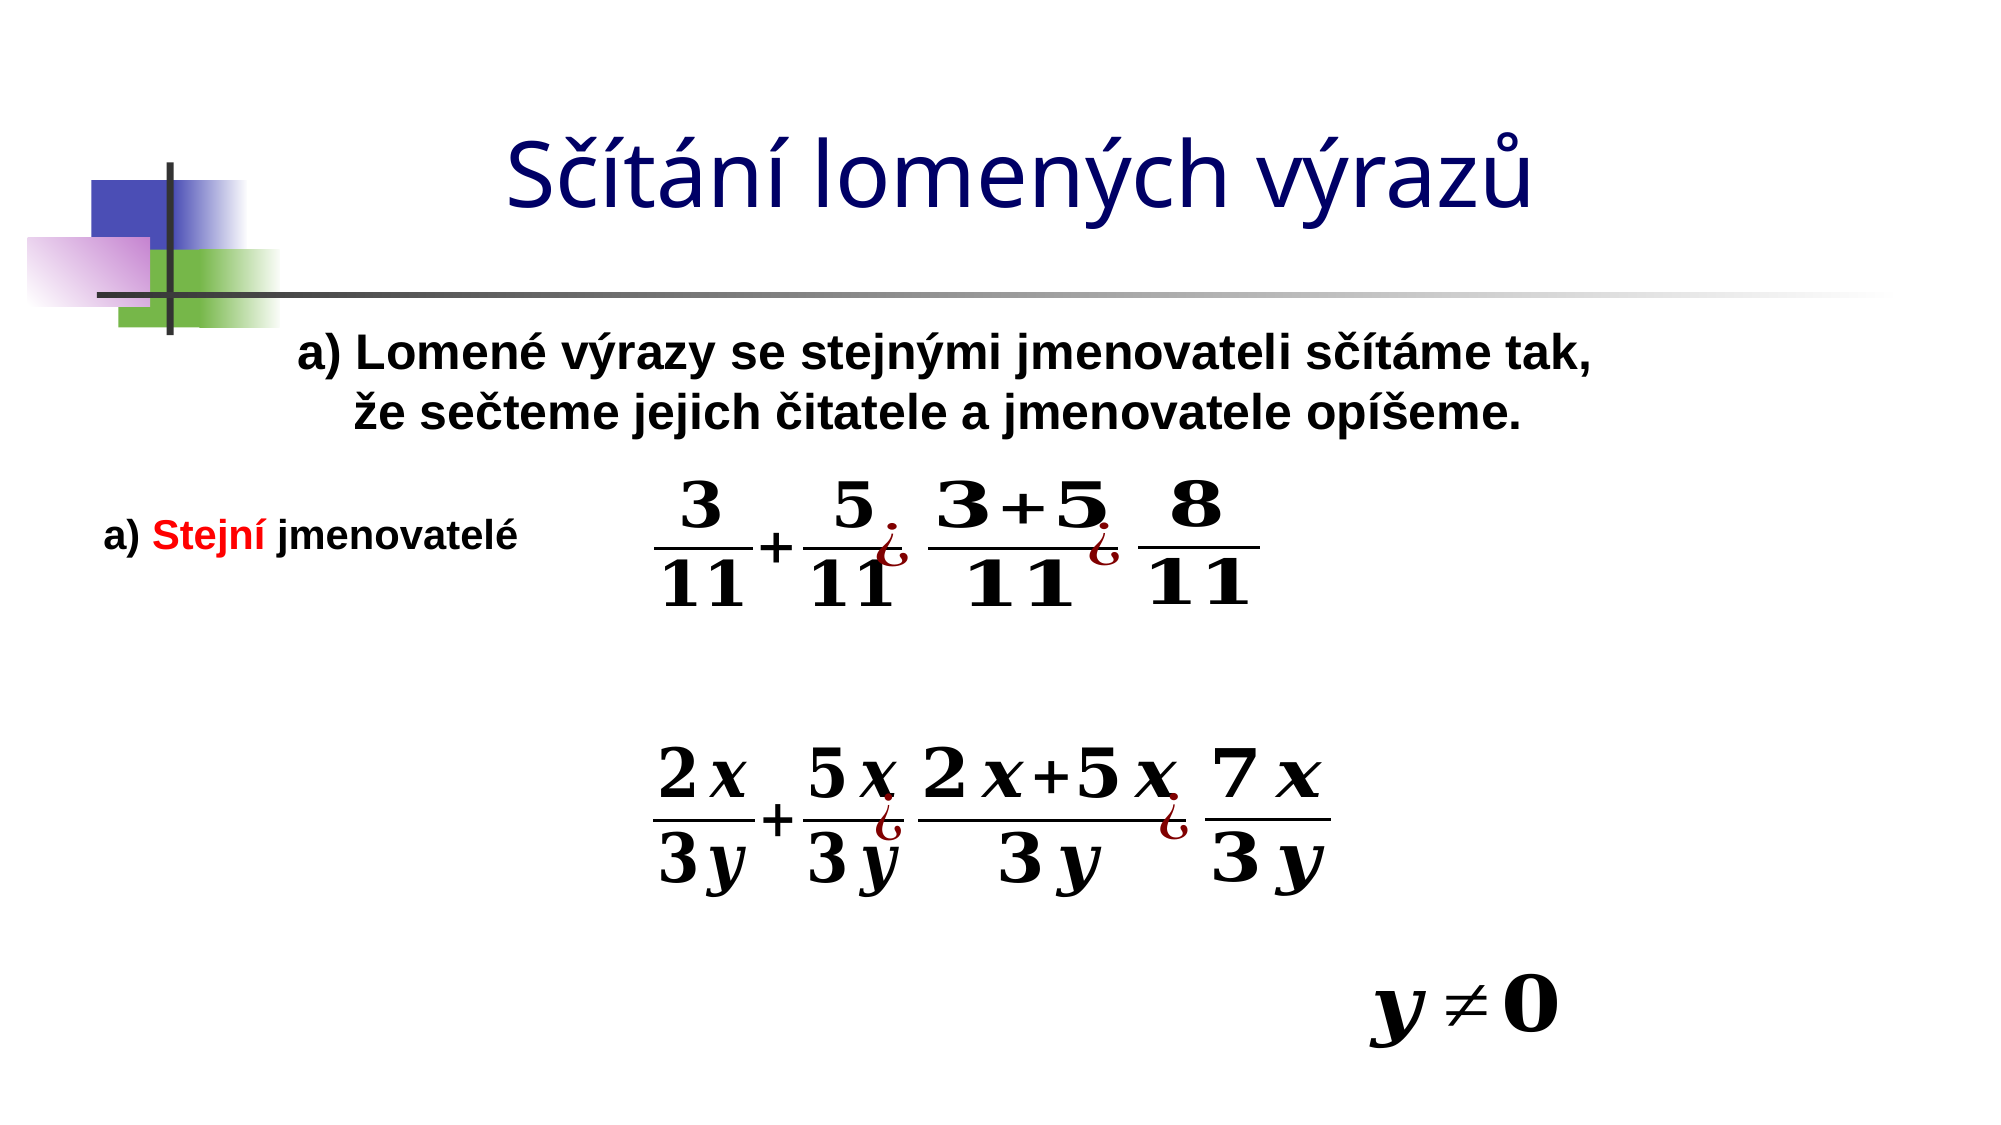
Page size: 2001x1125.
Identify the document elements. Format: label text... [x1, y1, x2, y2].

text_box a) Stejní jmenovatelé [88, 501, 644, 563]
text_box a) Lomené výrazy se stejnými jmenovateli sčítáme tak, že sečteme jejich čitatele a jmenovatele opíšeme. [282, 314, 1685, 445]
title Sčítání lomených výrazů [416, 113, 1627, 228]
